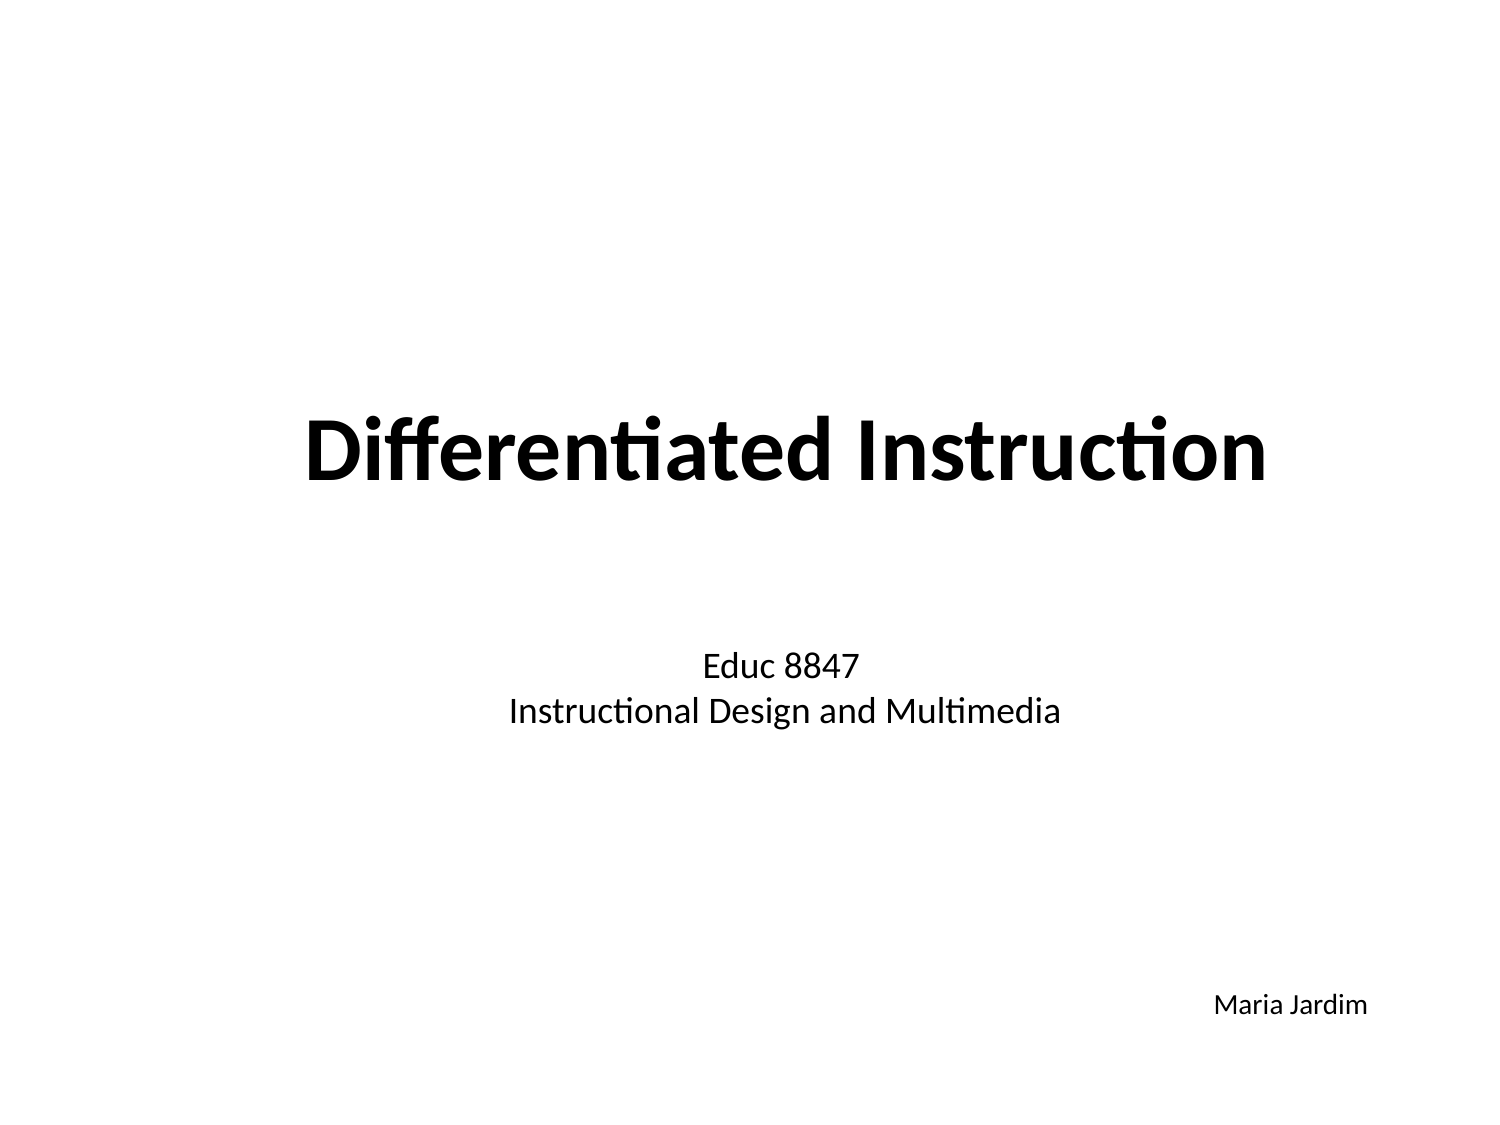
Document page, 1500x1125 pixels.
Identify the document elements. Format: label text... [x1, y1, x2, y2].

text_box Educ 8847 Instructional Design and Multimedia [466, 633, 1105, 739]
text_box Maria Jardim [1198, 978, 1424, 1028]
title Differentiated Instruction [112, 349, 1463, 538]
